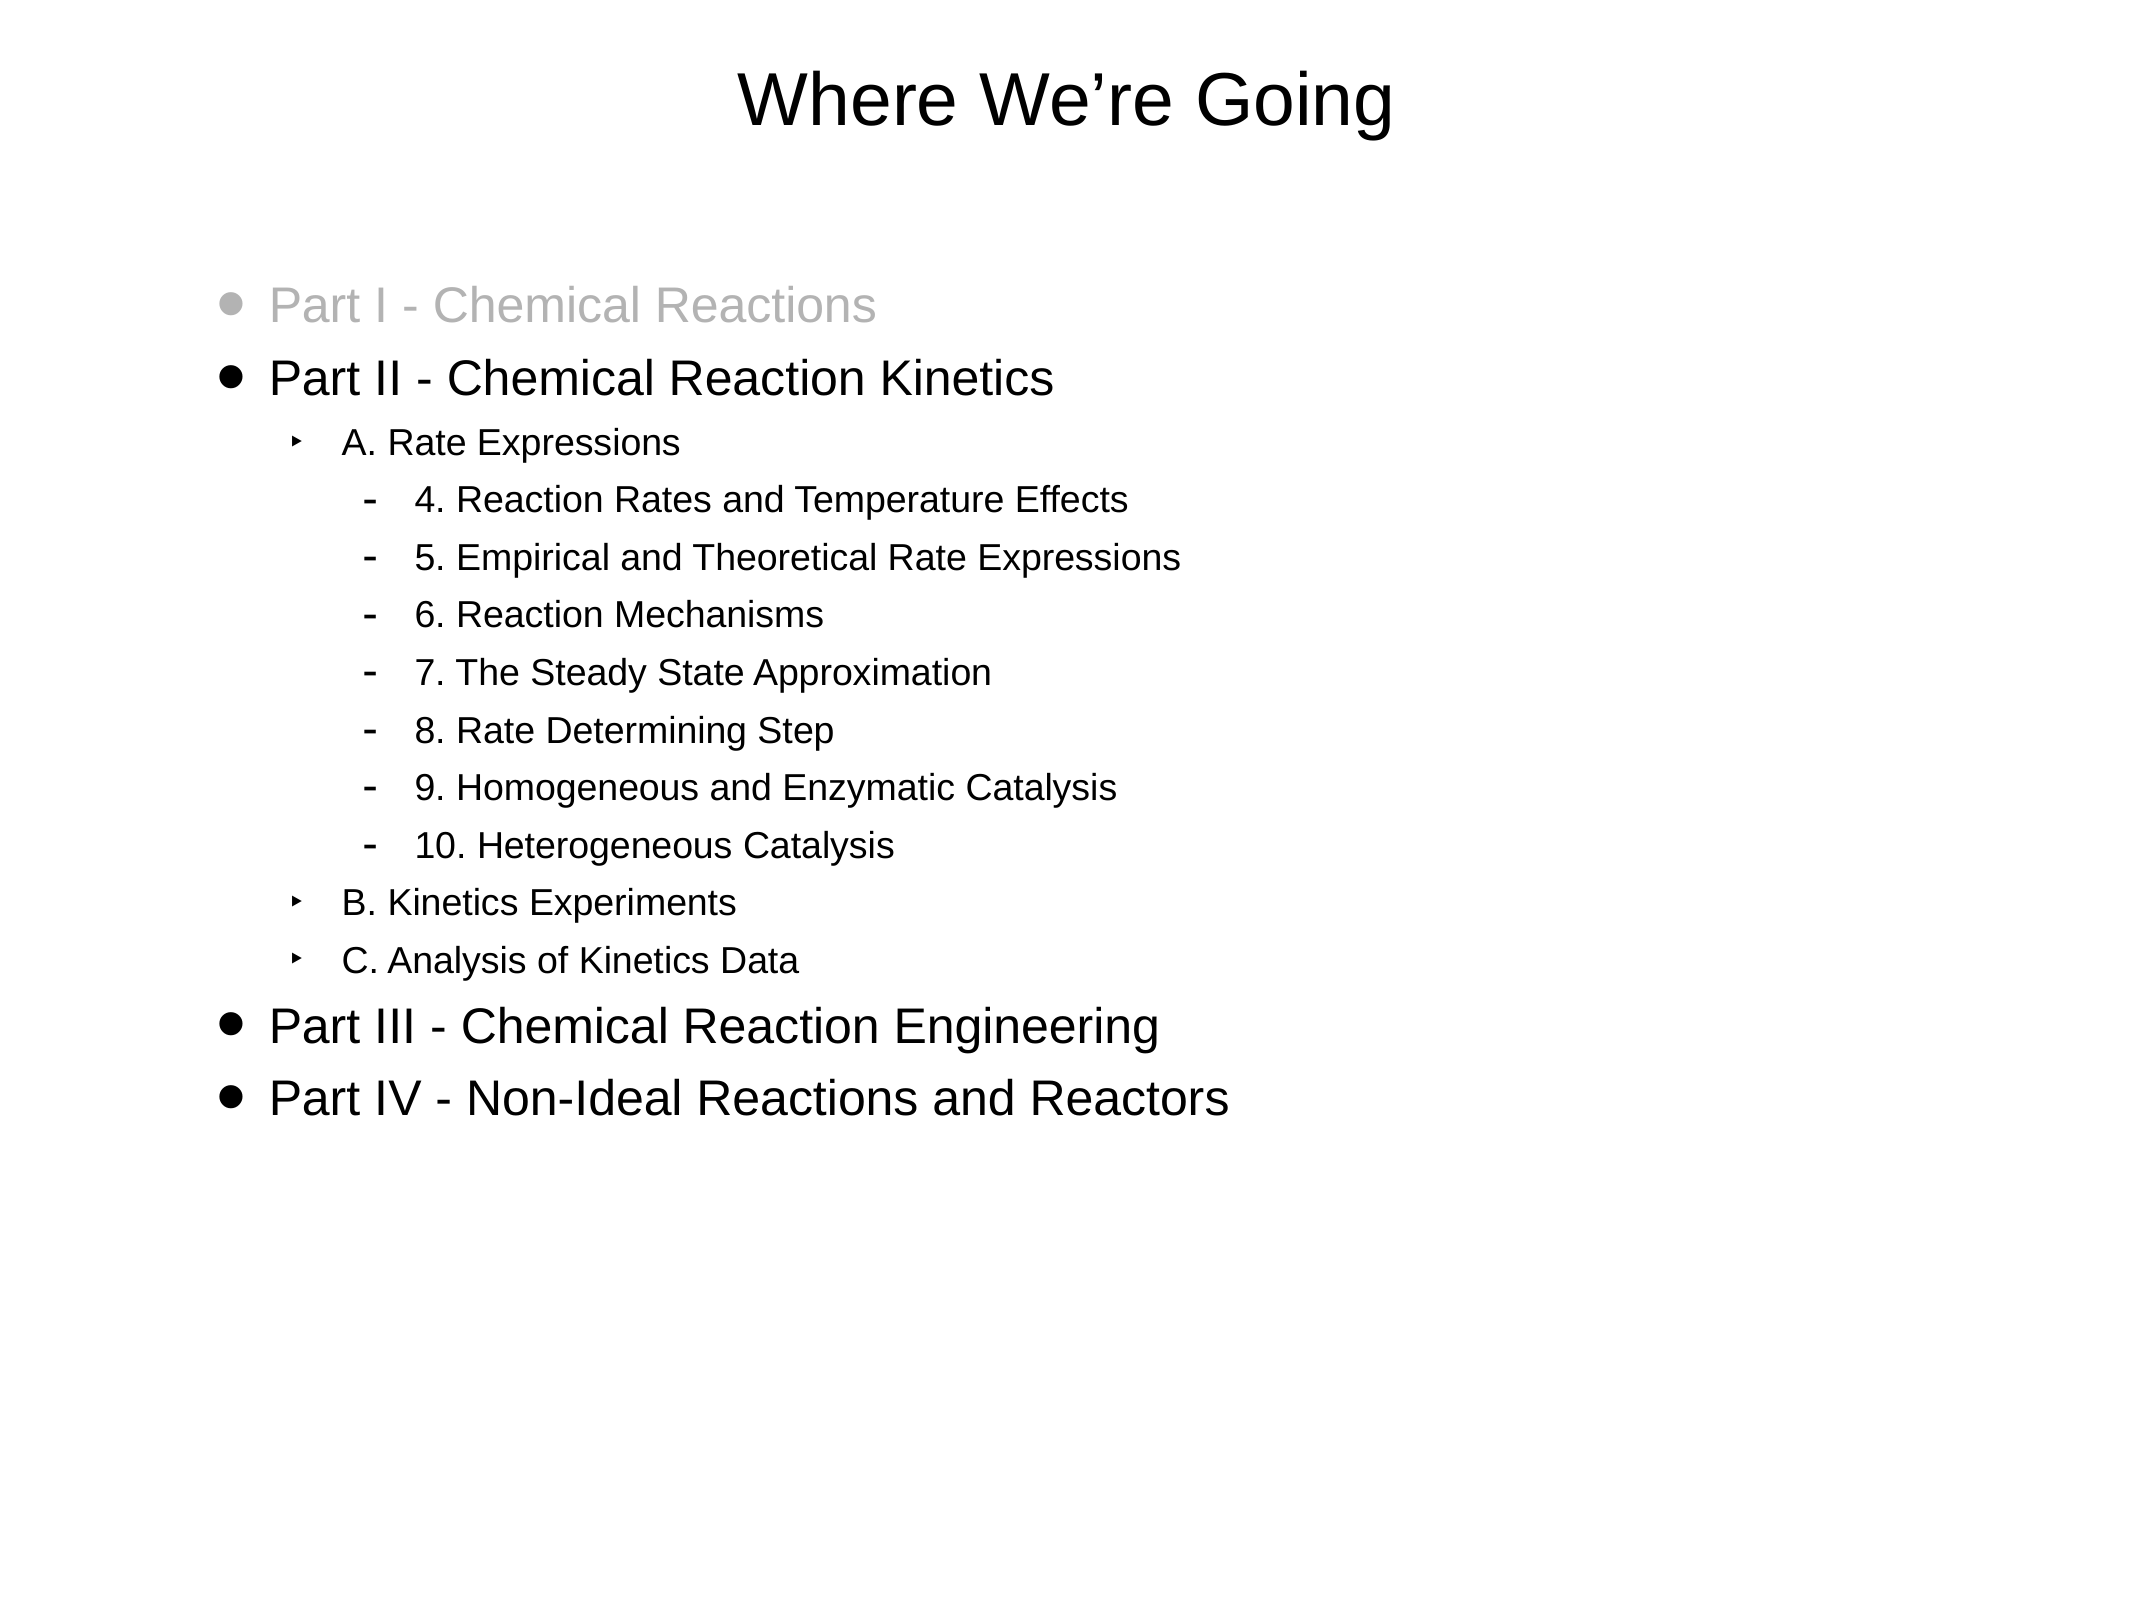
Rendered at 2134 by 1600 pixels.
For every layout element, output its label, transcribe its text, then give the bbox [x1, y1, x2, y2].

title Where We’re Going [208, 41, 1925, 250]
list Part I - Chemical Reactions Part II - Chemical Reaction Kinetics A. Rate Expressions 4. Reaction Rates and Temperature Effects 5. Empirical and Theoretical Rate Expressions 6. Reaction Mechanisms 7. The Steady State Approximation 8. Rate Determining Step 9. Homogeneous and Enzymatic Catalysis 10. Heterogeneous Catalysis B. Kinetics Experiments C. Analysis of Kinetics Data Part III - Chemical Reaction Engineering Part IV - Non-Ideal Reactions and Reactors [208, 264, 1925, 1463]
